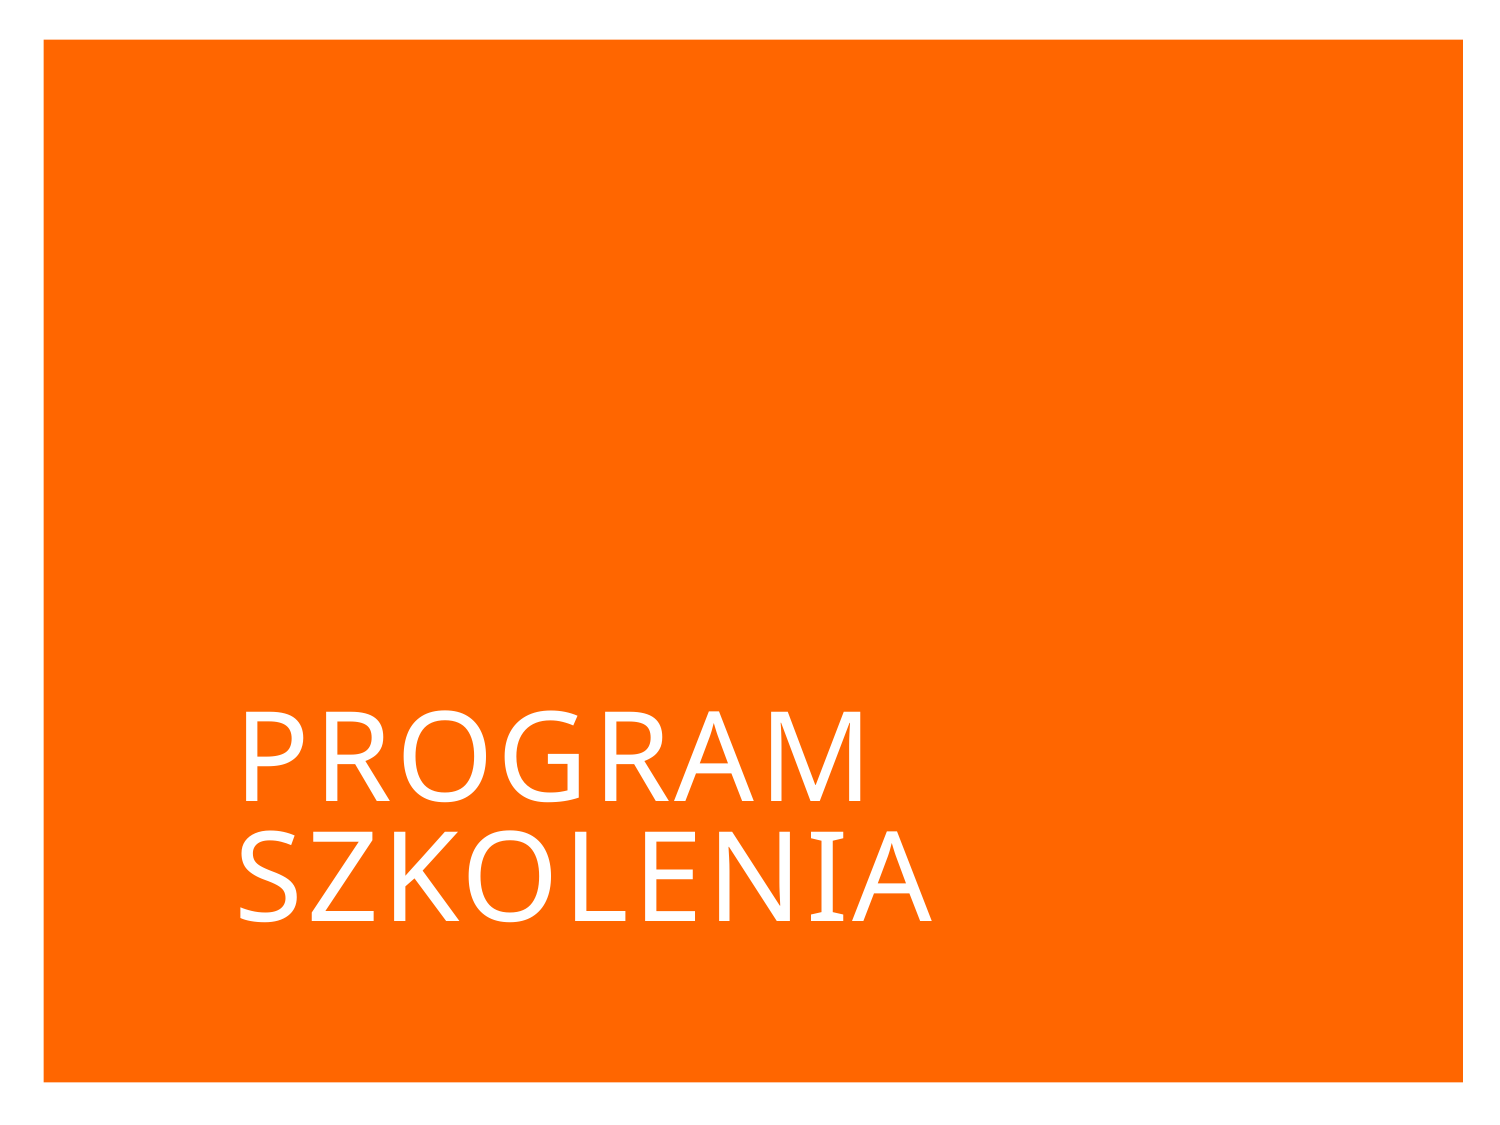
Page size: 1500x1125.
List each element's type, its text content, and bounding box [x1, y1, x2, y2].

title Program szkolenia [219, 208, 1310, 953]
